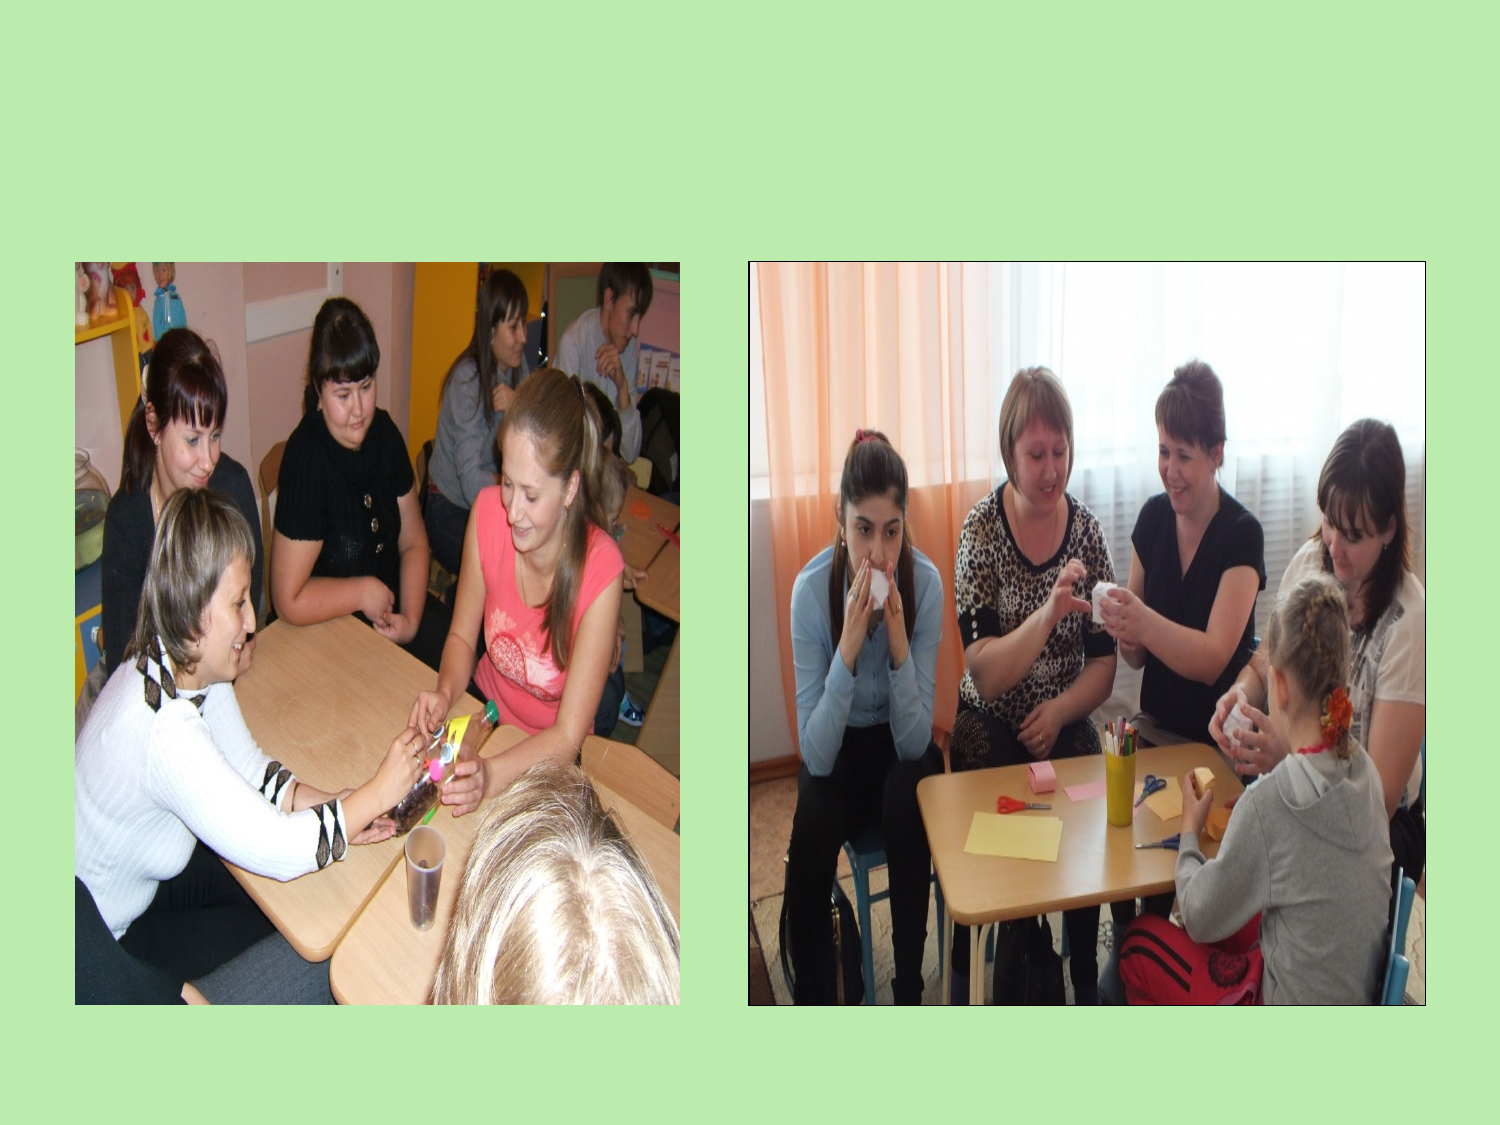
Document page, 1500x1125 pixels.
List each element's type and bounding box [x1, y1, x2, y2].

picture [749, 262, 1426, 1006]
list [74, 262, 680, 1006]
